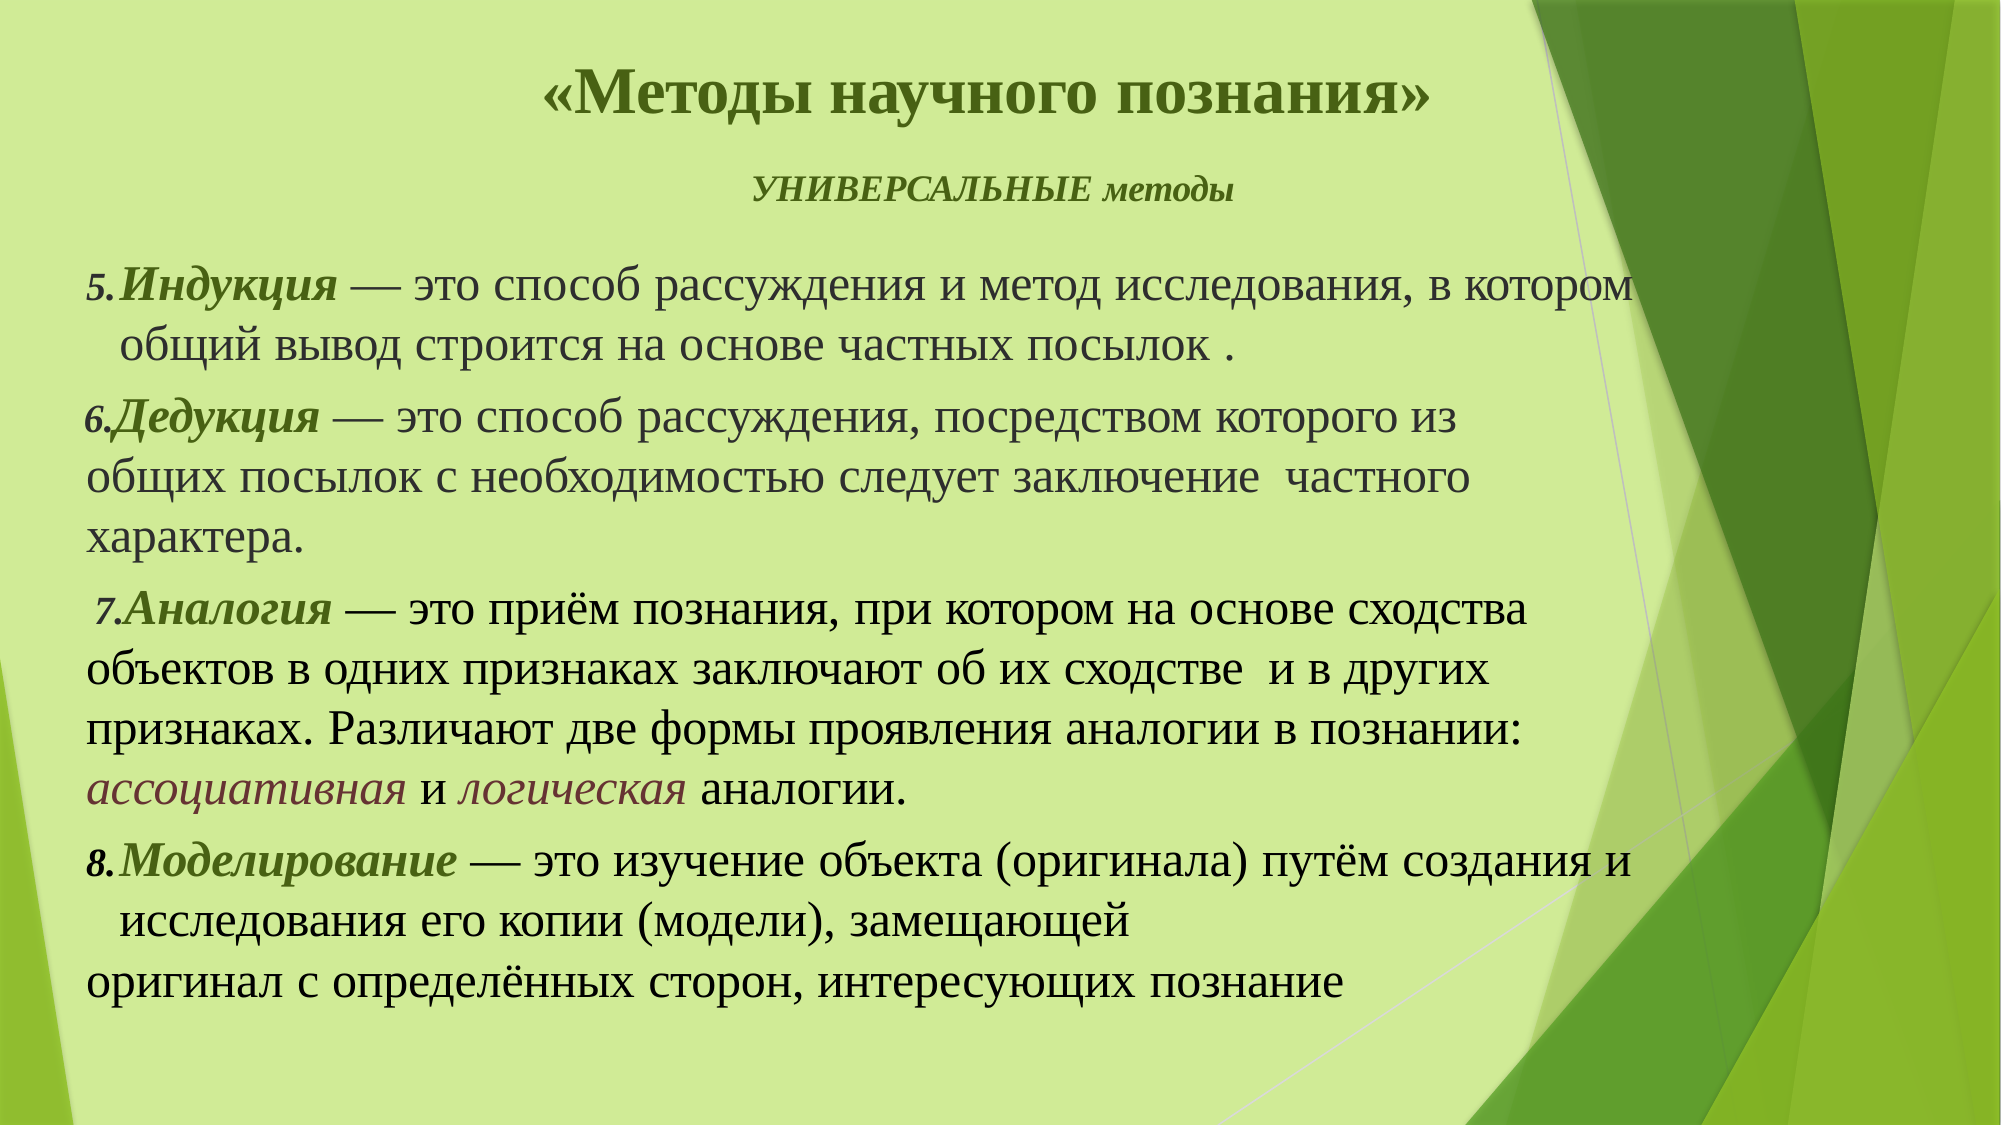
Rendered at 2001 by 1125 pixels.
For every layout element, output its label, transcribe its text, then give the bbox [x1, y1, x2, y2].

text_box УНИВЕРСАЛЬНЫЕ методы [68, 156, 1907, 273]
text_box Индукция — это способ рассуждения и метод исследования, в котором общий вывод строится на основе частных посылок . Дедукция — это способ рассуждения, посредством которого из общих посылок с необходимостью следует заключение частного характера. Аналогия — это приём познания, при котором на основе сходства объектов в одних признаках заключают об их сходстве и в других признаках. Различают две формы проявления аналогии в познании: ассоциативная и логическая аналогии. Моделирование — это изучение объекта (оригинала) путём создания и исследования его копии (модели), замещающей оригинал с определённых сторон, интересующих познание [69, 243, 1708, 1015]
text_box «Методы научного познания» [526, 38, 1449, 134]
